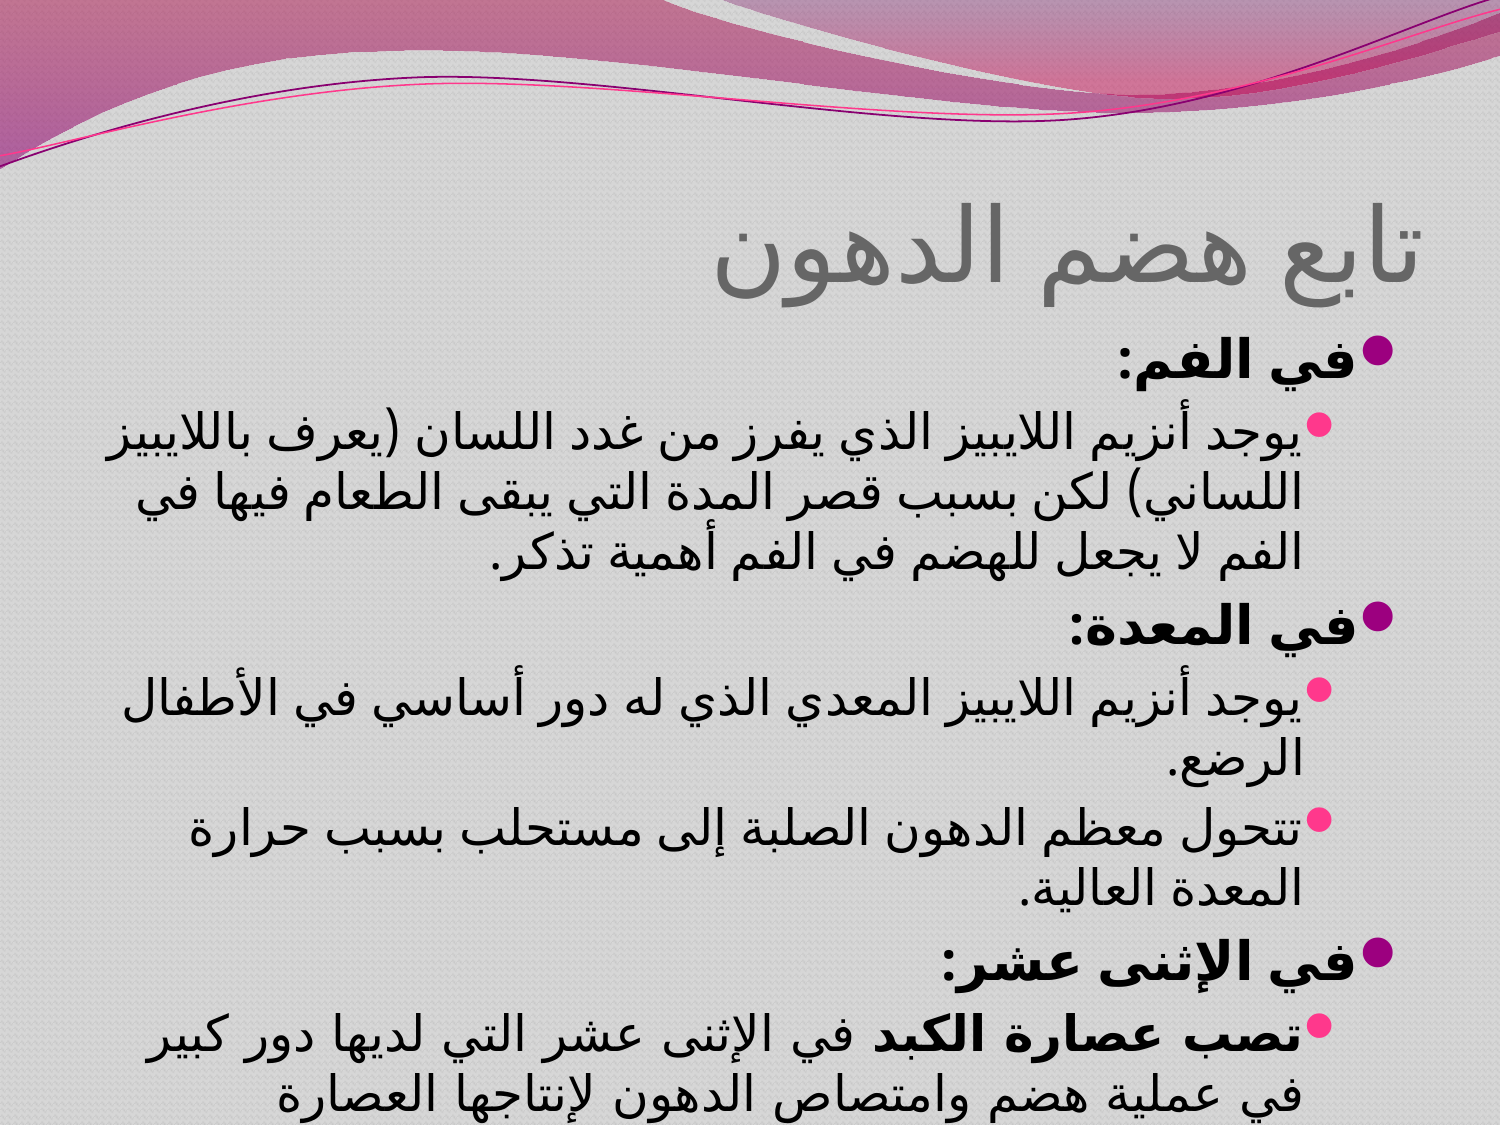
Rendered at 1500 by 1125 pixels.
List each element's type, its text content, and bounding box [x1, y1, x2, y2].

title تابع هضم الدهون [75, 115, 1425, 303]
list في الفم: يوجد أنزيم اللايبيز الذي يفرز من غدد اللسان (يعرف باللايبيز اللساني) لكن بسبب قصر المدة التي يبقى الطعام فيها في الفم لا يجعل للهضم في الفم أهمية تذكر. في المعدة: يوجد أنزيم اللايبيز المعدي الذي له دور أساسي في الأطفال الرضع. تتحول معظم الدهون الصلبة إلى مستحلب بسبب حرارة المعدة العالية. في الإثنى عشر: تصب عصارة الكبد في الإثنى عشر التي لديها دور كبير في عملية هضم وامتصاص الدهون لإنتاجها العصارة الصفراء. تمتزج عصارة الكبد والبنكرياس معاً لتدخلا الأمعاء لتباشر هضم الدهون الآتية من المعدة. [75, 317, 1425, 1038]
